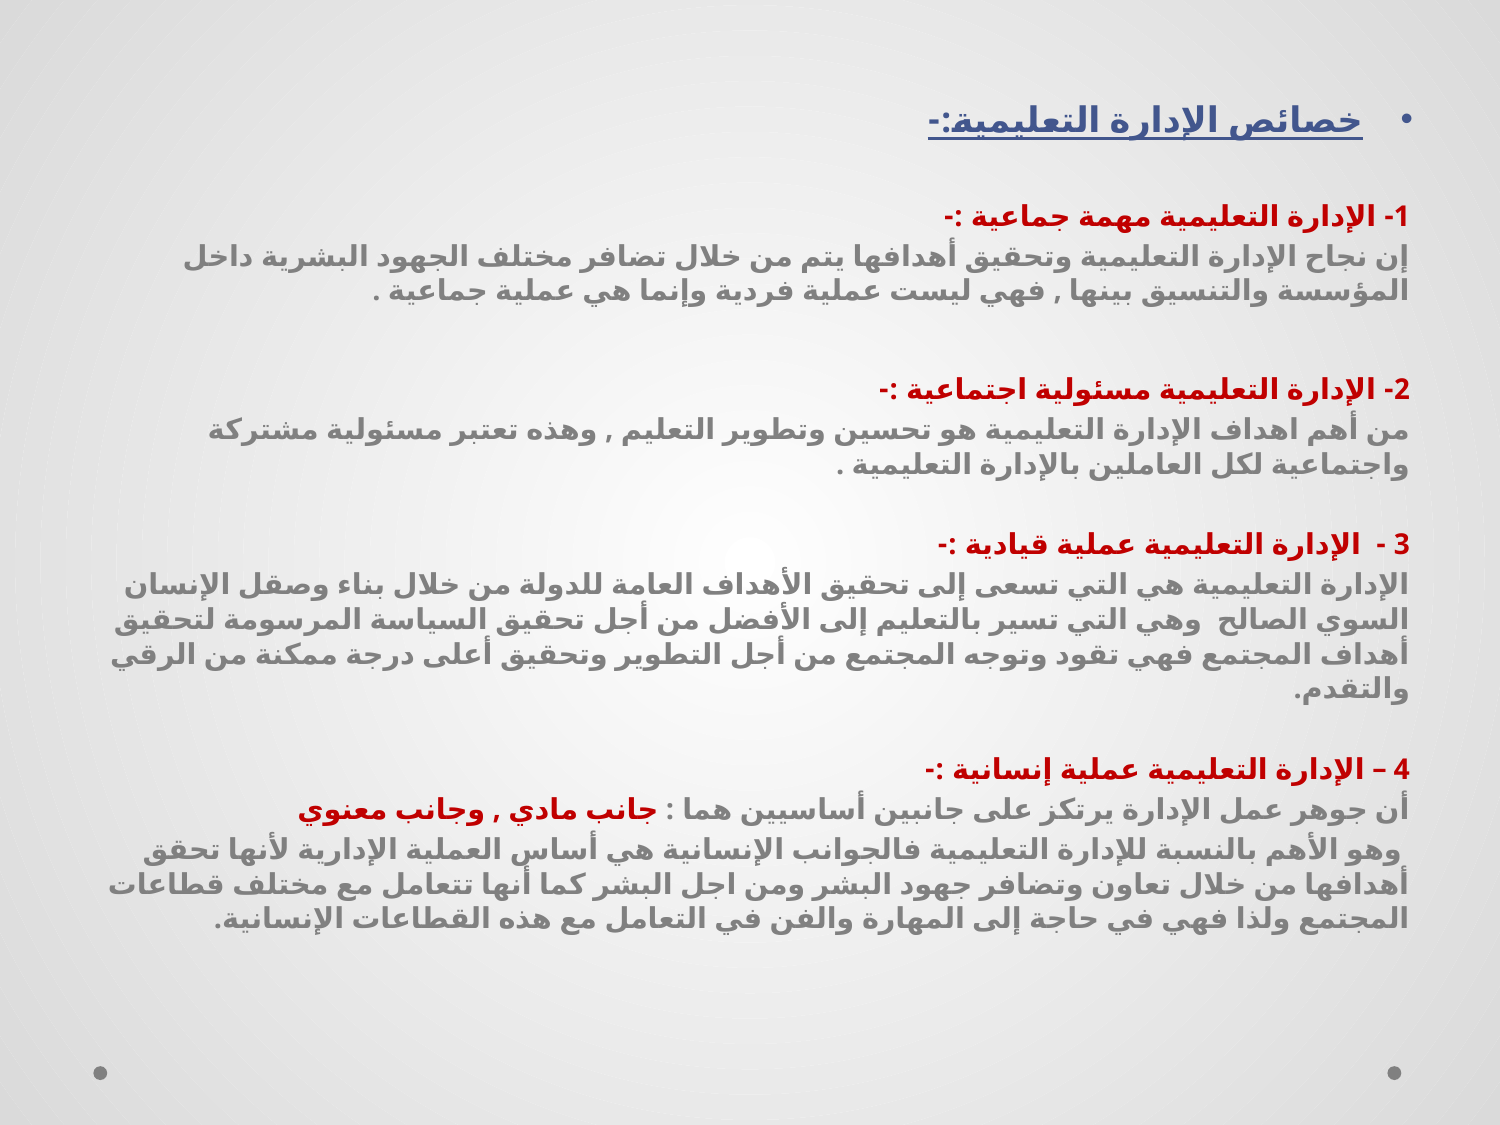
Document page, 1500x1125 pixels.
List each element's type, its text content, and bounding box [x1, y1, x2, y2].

list خصائص الإدارة التعليمية:- 1- الإدارة التعليمية مهمة جماعية :- إن نجاح الإدارة التعليمية وتحقيق أهدافها يتم من خلال تضافر مختلف الجهود البشرية داخل المؤسسة والتنسيق بينها , فهي ليست عملية فردية وإنما هي عملية جماعية . 2- الإدارة التعليمية مسئولية اجتماعية :- من أهم اهداف الإدارة التعليمية هو تحسين وتطوير التعليم , وهذه تعتبر مسئولية مشتركة واجتماعية لكل العاملين بالإدارة التعليمية . 3 - الإدارة التعليمية عملية قيادية :- الإدارة التعليمية هي التي تسعى إلى تحقيق الأهداف العامة للدولة من خلال بناء وصقل الإنسان السوي الصالح وهي التي تسير بالتعليم إلى الأفضل من أجل تحقيق السياسة المرسومة لتحقيق أهداف المجتمع فهي تقود وتوجه المجتمع من أجل التطوير وتحقيق أعلى درجة ممكنة من الرقي والتقدم. 4 – الإدارة التعليمية عملية إنسانية :- أن جوهر عمل الإدارة يرتكز على جانبين أساسيين هما : جانب مادي , وجانب معنوي وهو الأهم بالنسبة للإدارة التعليمية فالجوانب الإنسانية هي أساس العملية الإدارية لأنها تحقق أهدافها من خلال تعاون وتضافر جهود البشر ومن اجل البشر كما أنها تتعامل مع مختلف قطاعات المجتمع ولذا فهي في حاجة إلى المهارة والفن في التعامل مع هذه القطاعات الإنسانية. [75, 90, 1425, 1005]
